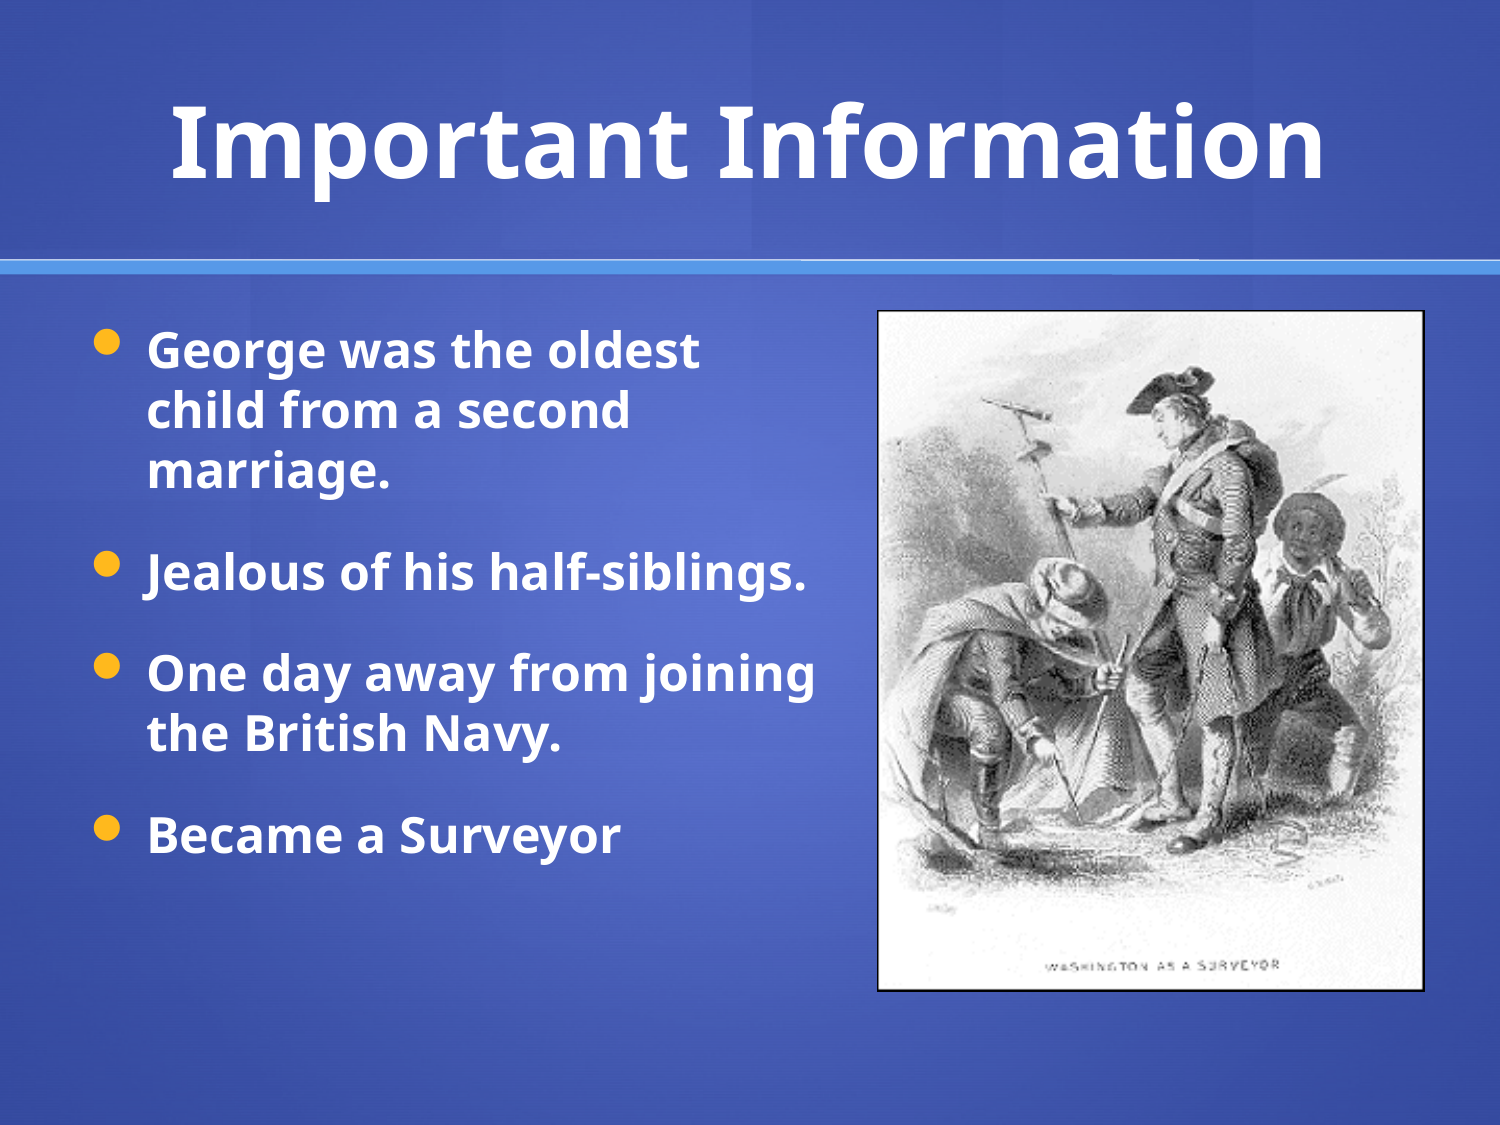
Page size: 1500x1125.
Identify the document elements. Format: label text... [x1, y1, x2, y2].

list George was the oldest child from a second marriage. Jealous of his half-siblings. One day away from joining the British Navy. Became a Surveyor [75, 310, 844, 1068]
picture [875, 309, 1426, 994]
title Important Information [75, 45, 1425, 233]
